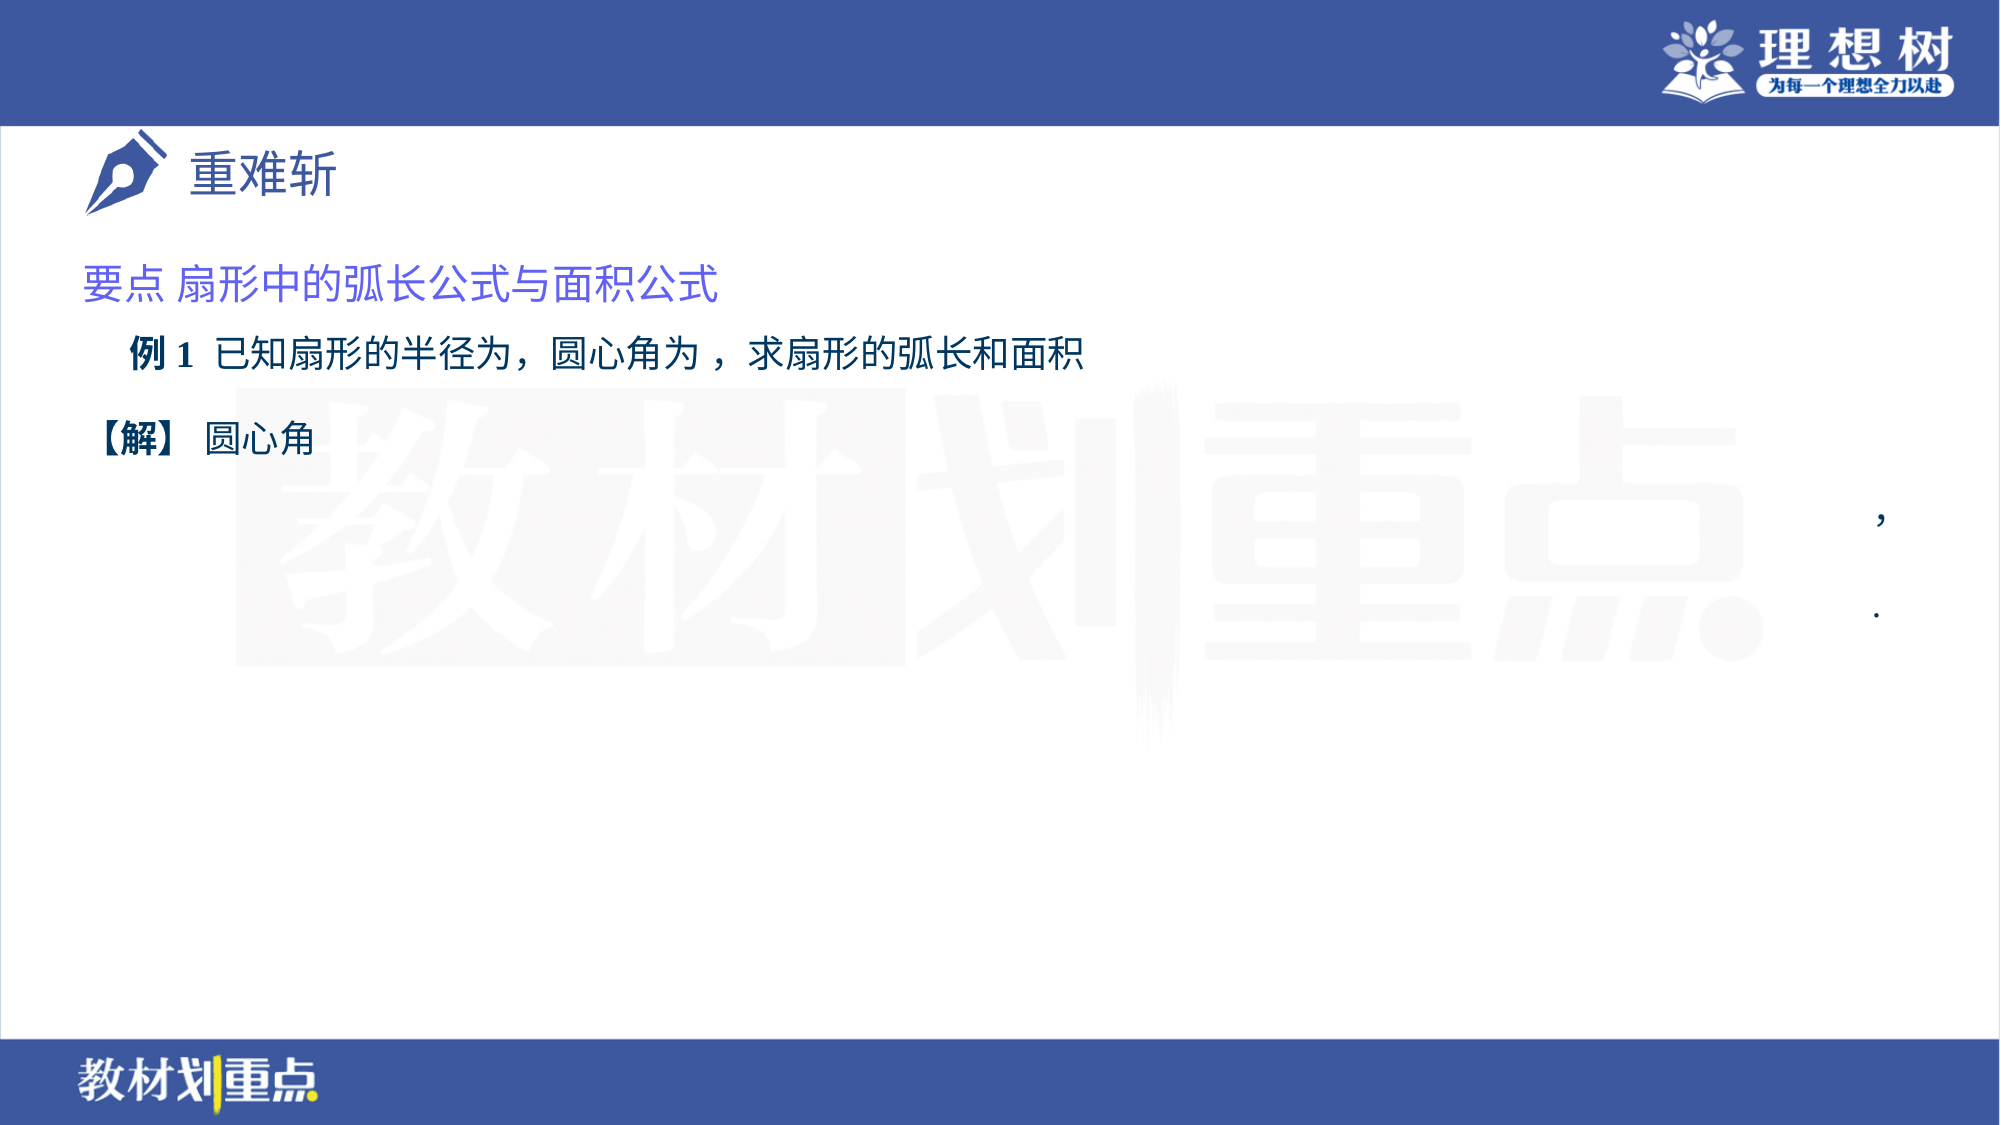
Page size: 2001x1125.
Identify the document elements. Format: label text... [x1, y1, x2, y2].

picture [0, 0, 2000, 1125]
text_box 重难斩 [188, 129, 485, 216]
text_box 要点 扇形中的弧长公式与面积公式 [82, 236, 1817, 371]
